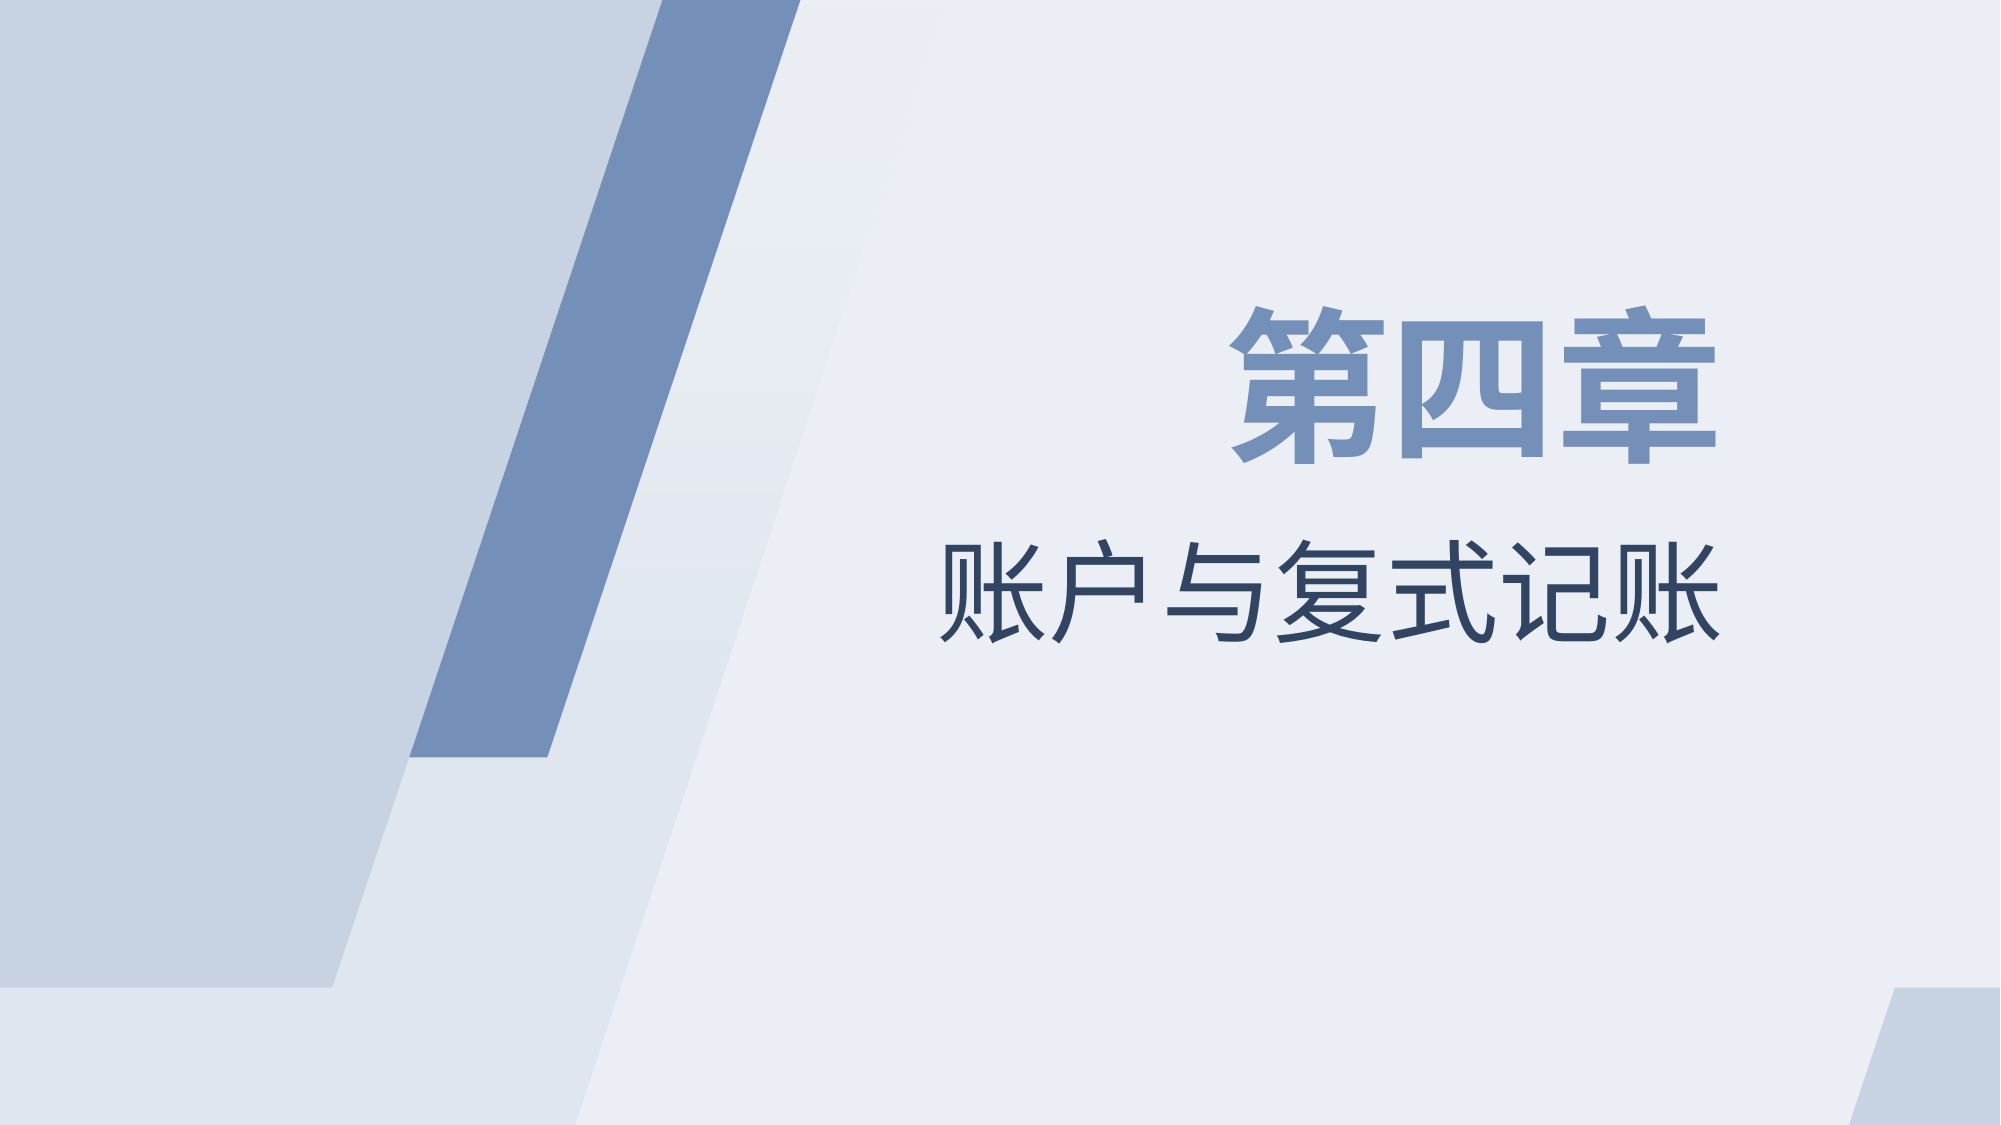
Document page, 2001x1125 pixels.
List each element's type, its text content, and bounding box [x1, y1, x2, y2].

list 第四章 [880, 212, 1724, 483]
title 账户与复式记账 [881, 522, 1724, 854]
